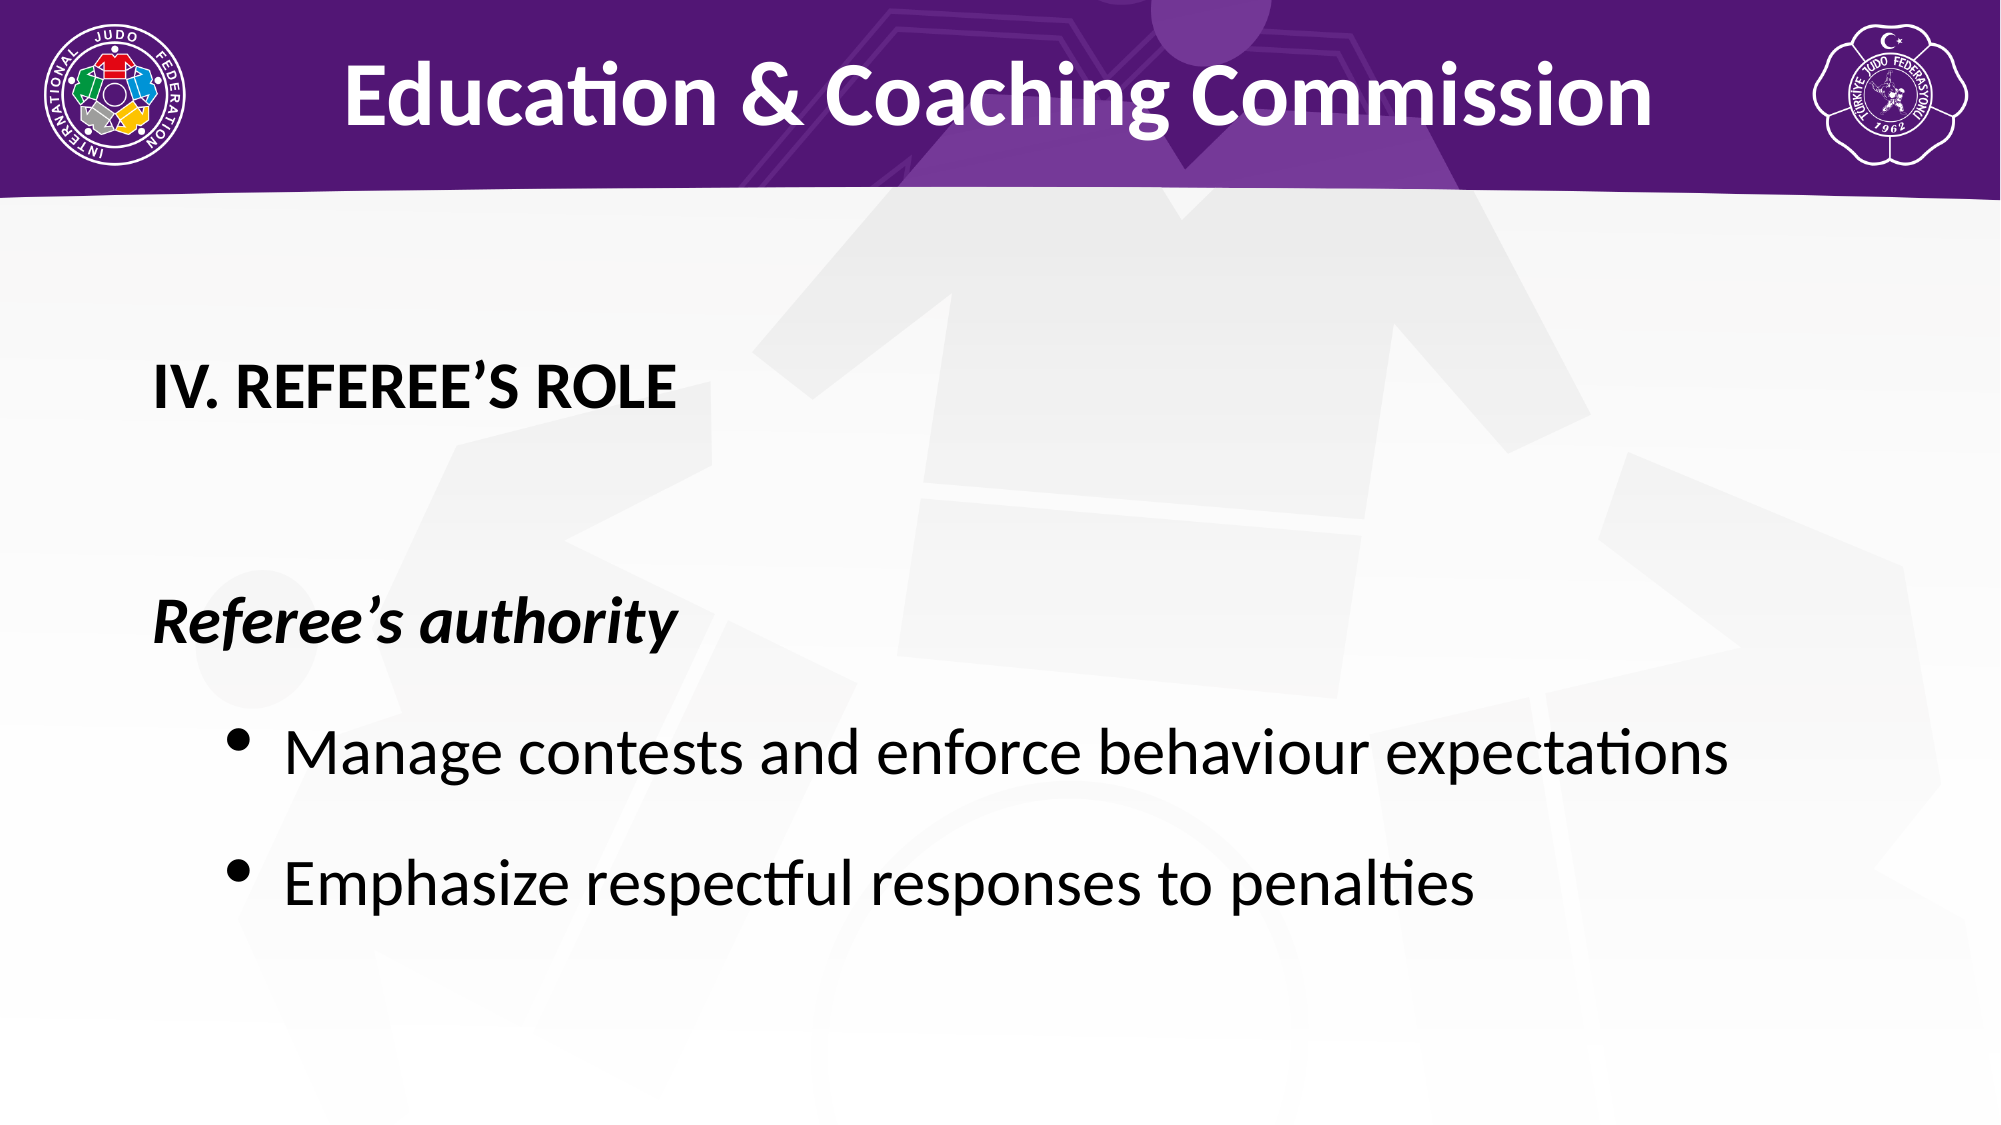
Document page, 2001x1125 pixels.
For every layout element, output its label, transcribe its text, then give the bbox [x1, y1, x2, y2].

list IV. REFEREE’S ROLE Referee’s authority Manage contests and enforce behaviour expectations Emphasize respectful responses to penalties [137, 206, 1863, 1063]
text_box Education & Coaching Commission [0, 3, 2000, 189]
picture [0, 0, 2001, 1125]
